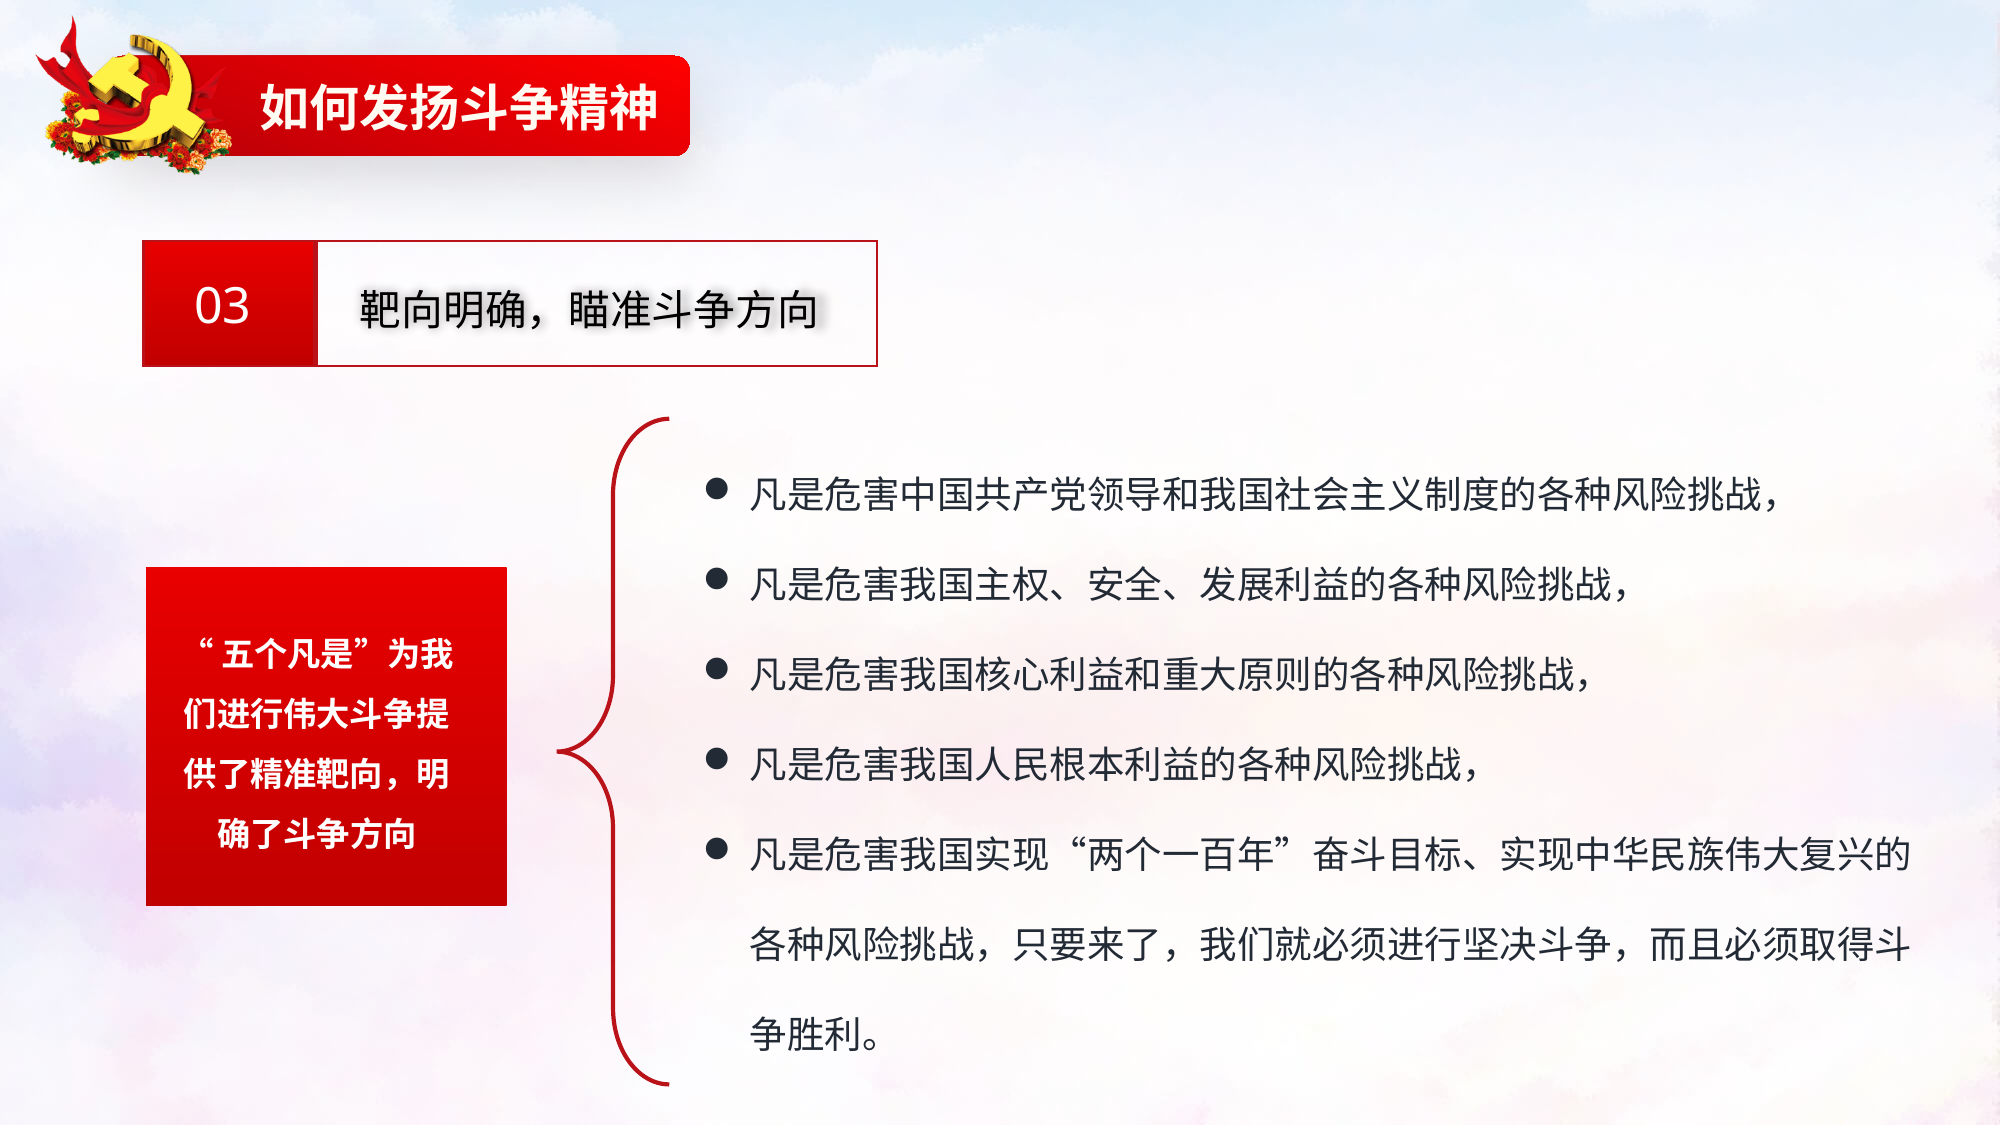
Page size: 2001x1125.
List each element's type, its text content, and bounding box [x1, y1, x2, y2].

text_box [317, 241, 878, 367]
text_box [556, 418, 670, 1085]
picture [0, 0, 2000, 1125]
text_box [35, 15, 690, 175]
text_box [143, 241, 315, 367]
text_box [146, 567, 507, 906]
text_box 凡是危害中国共产党领导和我国社会主义制度的各种风险挑战， 凡是危害我国主权、安全、发展利益的各种风险挑战， 凡是危害我国核心利益和重大原则的各种风险挑战， 凡是危害我国人民根本利益的各种风险挑战， 凡是危害我国实现“两个一百年”奋斗目标、实现中华民族伟大复兴的各种风险挑战，只要来了，我们就必须进行坚决斗争，而且必须取得斗争胜利。 [688, 418, 1958, 1064]
